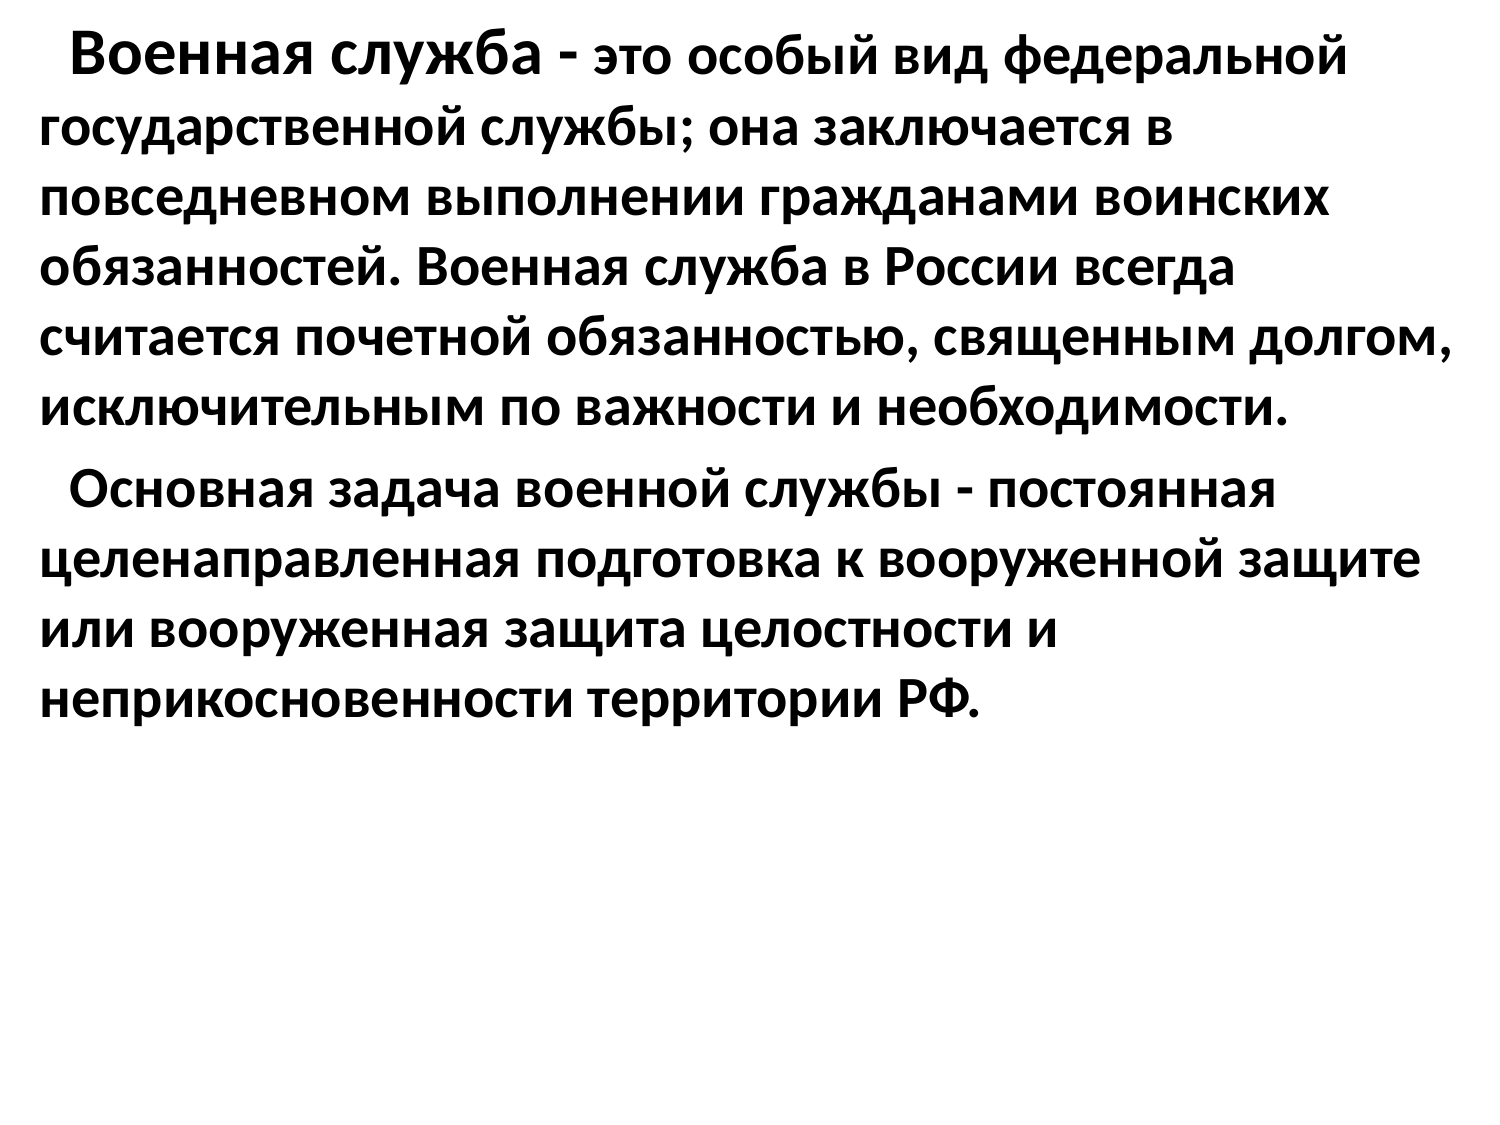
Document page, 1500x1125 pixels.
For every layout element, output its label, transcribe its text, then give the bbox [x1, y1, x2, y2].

list Военная служба - это особый вид федеральной государственной службы; она заключается в повседневном выполнении гражданами воинских обязанностей. Военная служба в России всегда считается почетной обязанностью, священным долгом, исключительным по важности и необходимости. Основная задача военной службы - постоянная целенаправленная подготовка к вооруженной защите или вооруженная защита целостности и неприкосновенности территории РФ. [24, 0, 1500, 750]
